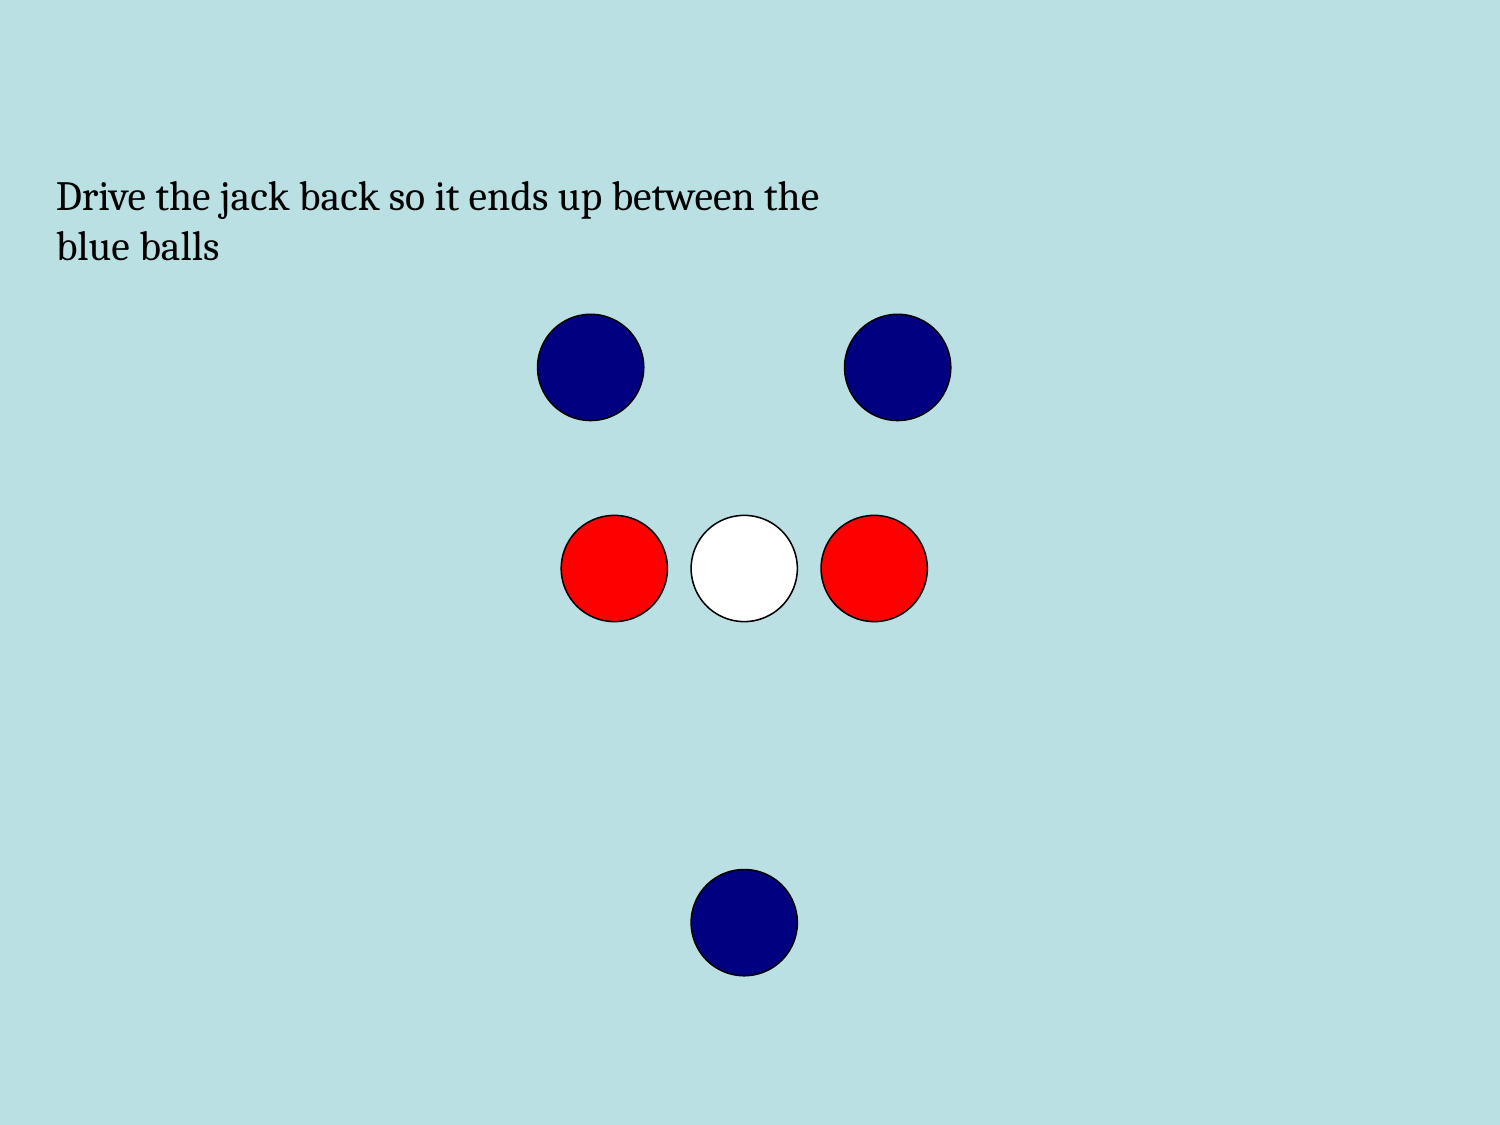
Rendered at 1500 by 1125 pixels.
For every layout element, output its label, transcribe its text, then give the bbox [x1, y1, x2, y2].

text_box [691, 515, 798, 622]
text_box Drive the jack back so it ends up between the blue balls [41, 160, 880, 276]
text_box [821, 515, 928, 622]
text_box [691, 869, 798, 976]
text_box [844, 314, 951, 421]
text_box [561, 515, 668, 622]
text_box [537, 314, 644, 421]
